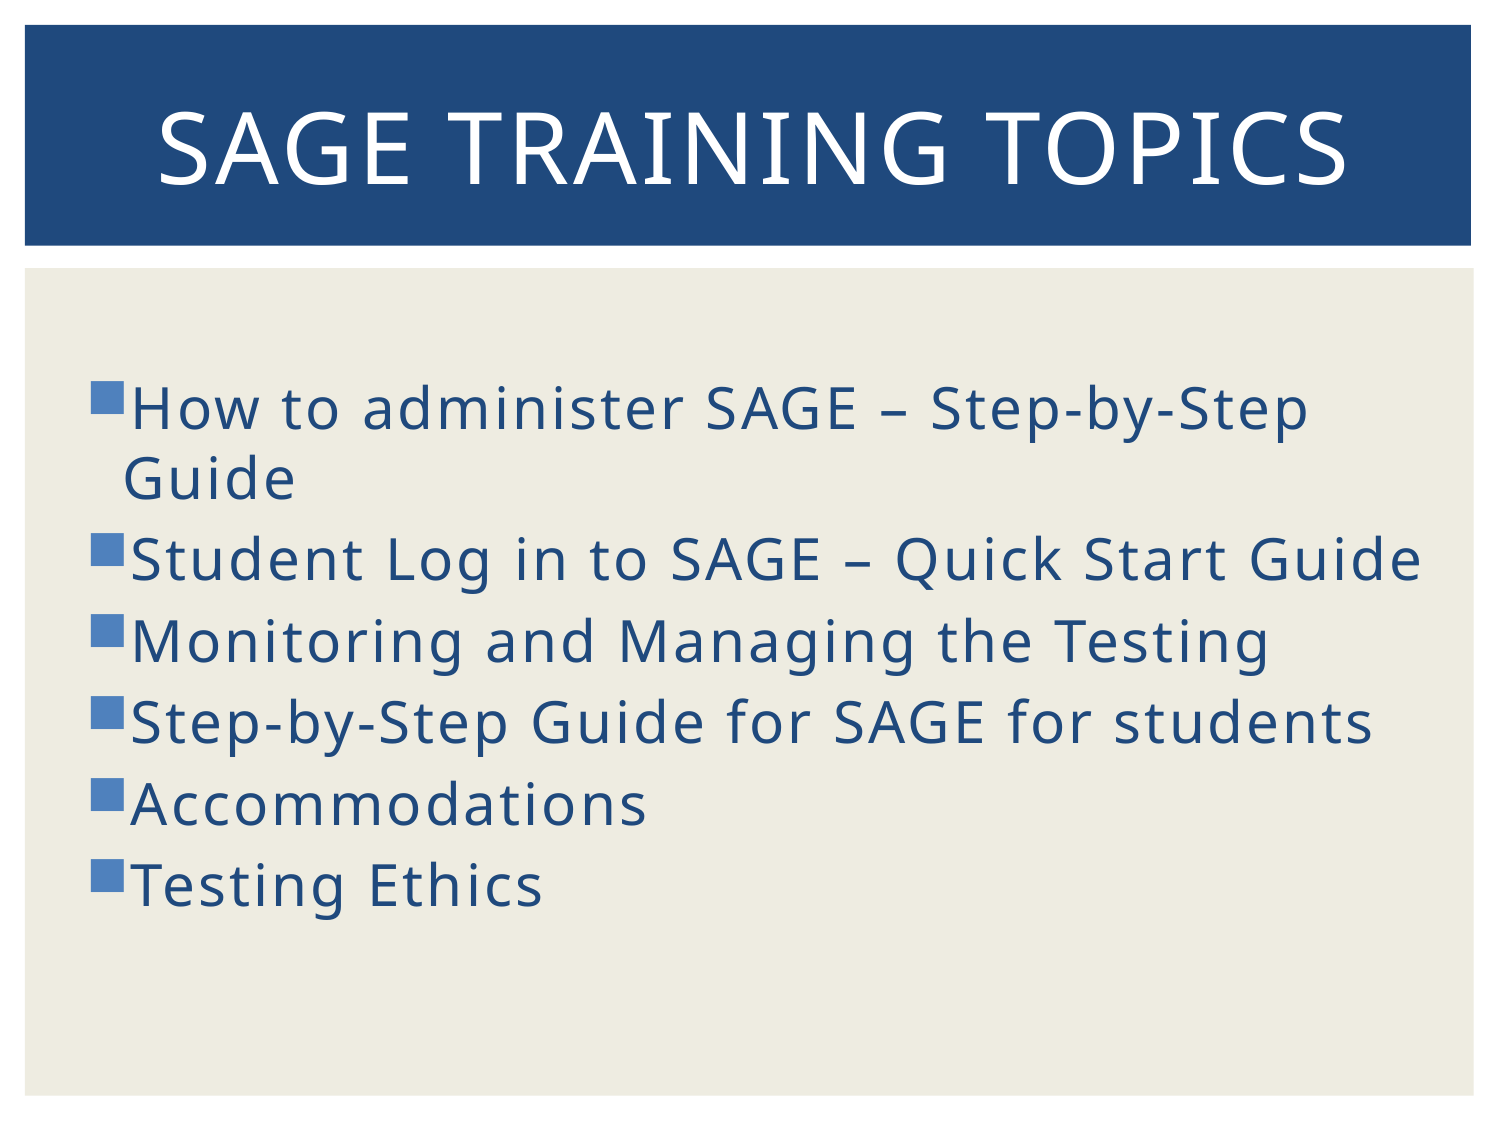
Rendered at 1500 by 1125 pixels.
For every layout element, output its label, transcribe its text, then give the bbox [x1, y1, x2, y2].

list How to administer SAGE – Step-by-Step Guide Student Log in to SAGE – Quick Start Guide Monitoring and Managing the Testing Step-by-Step Guide for SAGE for students Accommodations Testing Ethics [62, 282, 1442, 1063]
title SAGE TRAINING TOPICS [66, 58, 1442, 232]
